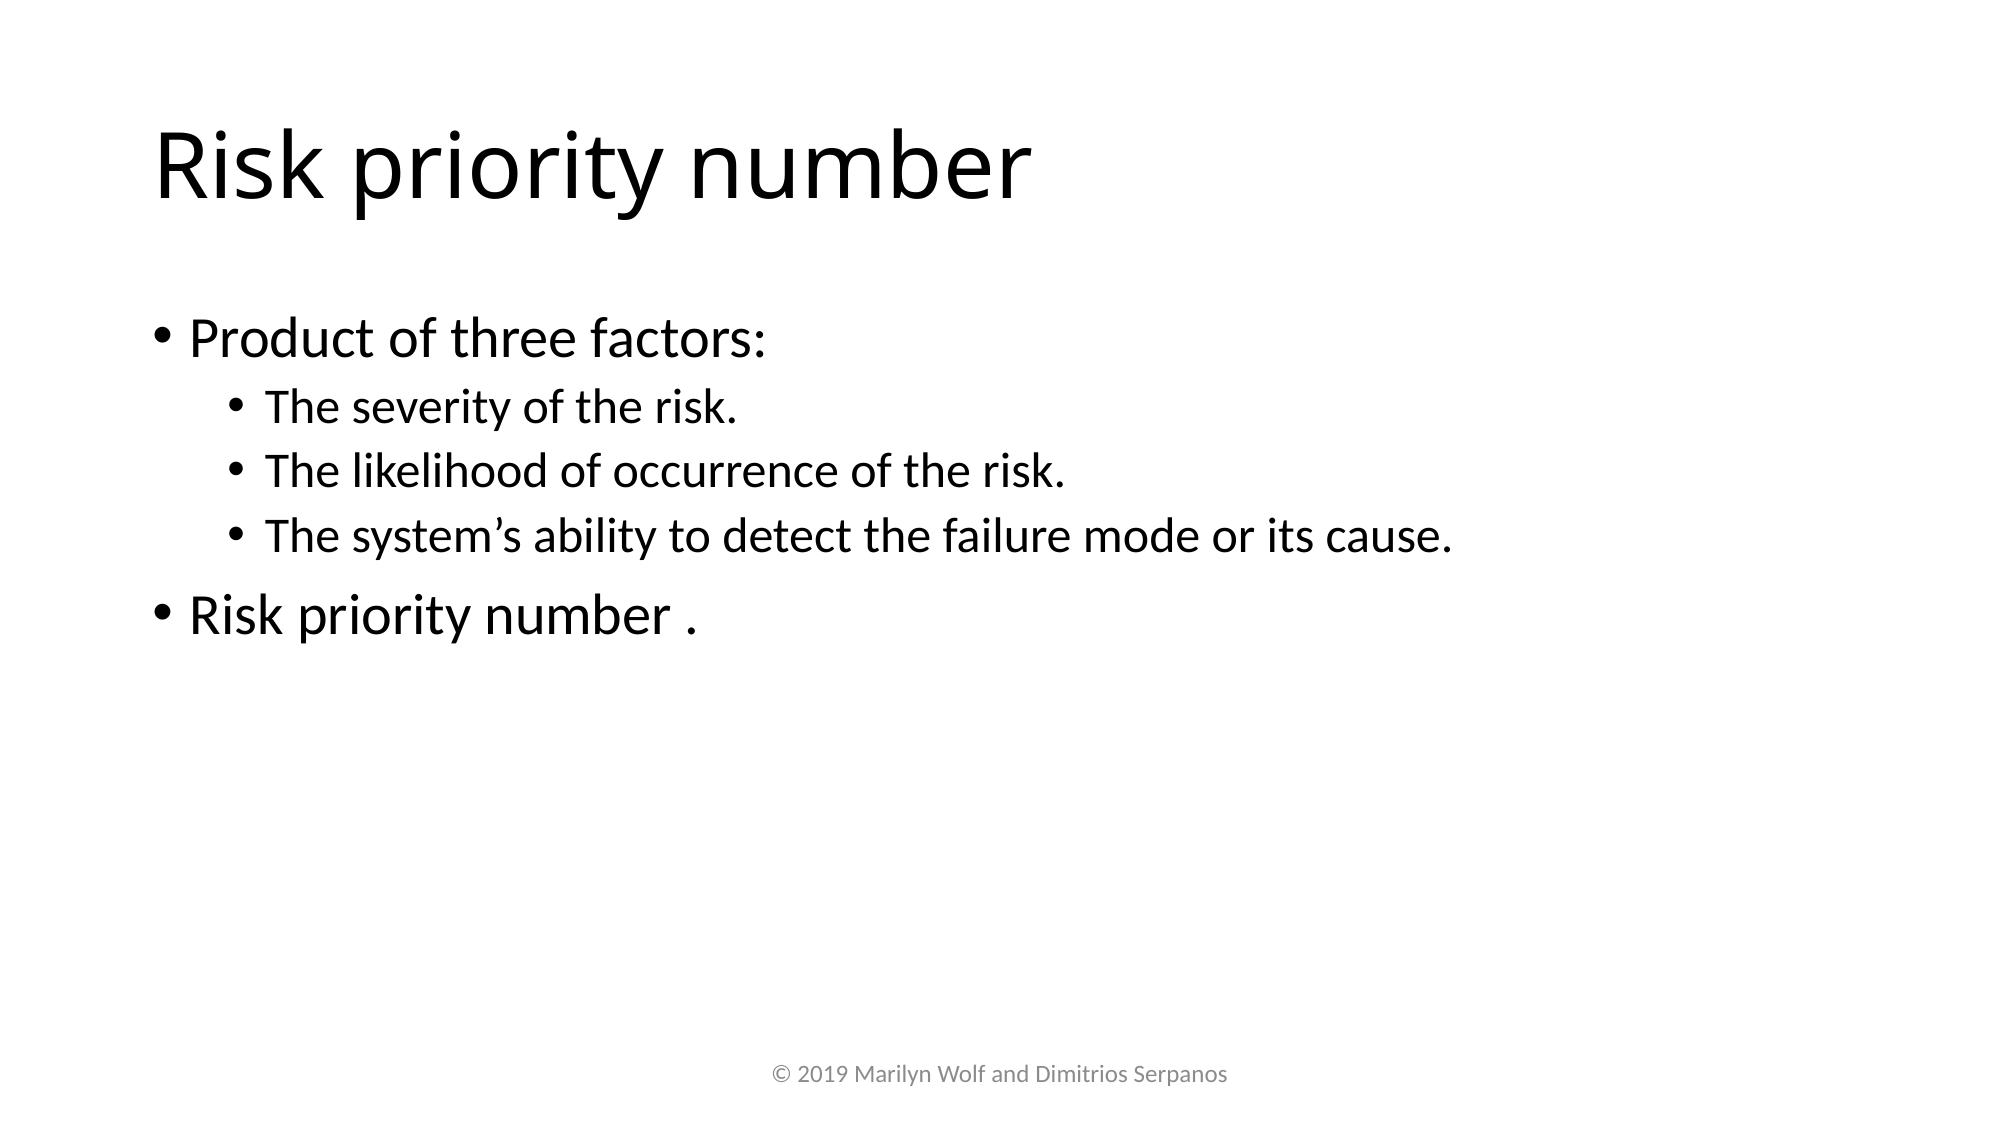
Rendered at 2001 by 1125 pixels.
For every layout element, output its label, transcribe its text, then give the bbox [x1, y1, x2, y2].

title Risk priority number [137, 59, 1863, 278]
footer © 2019 Marilyn Wolf and Dimitrios Serpanos [662, 1042, 1338, 1103]
